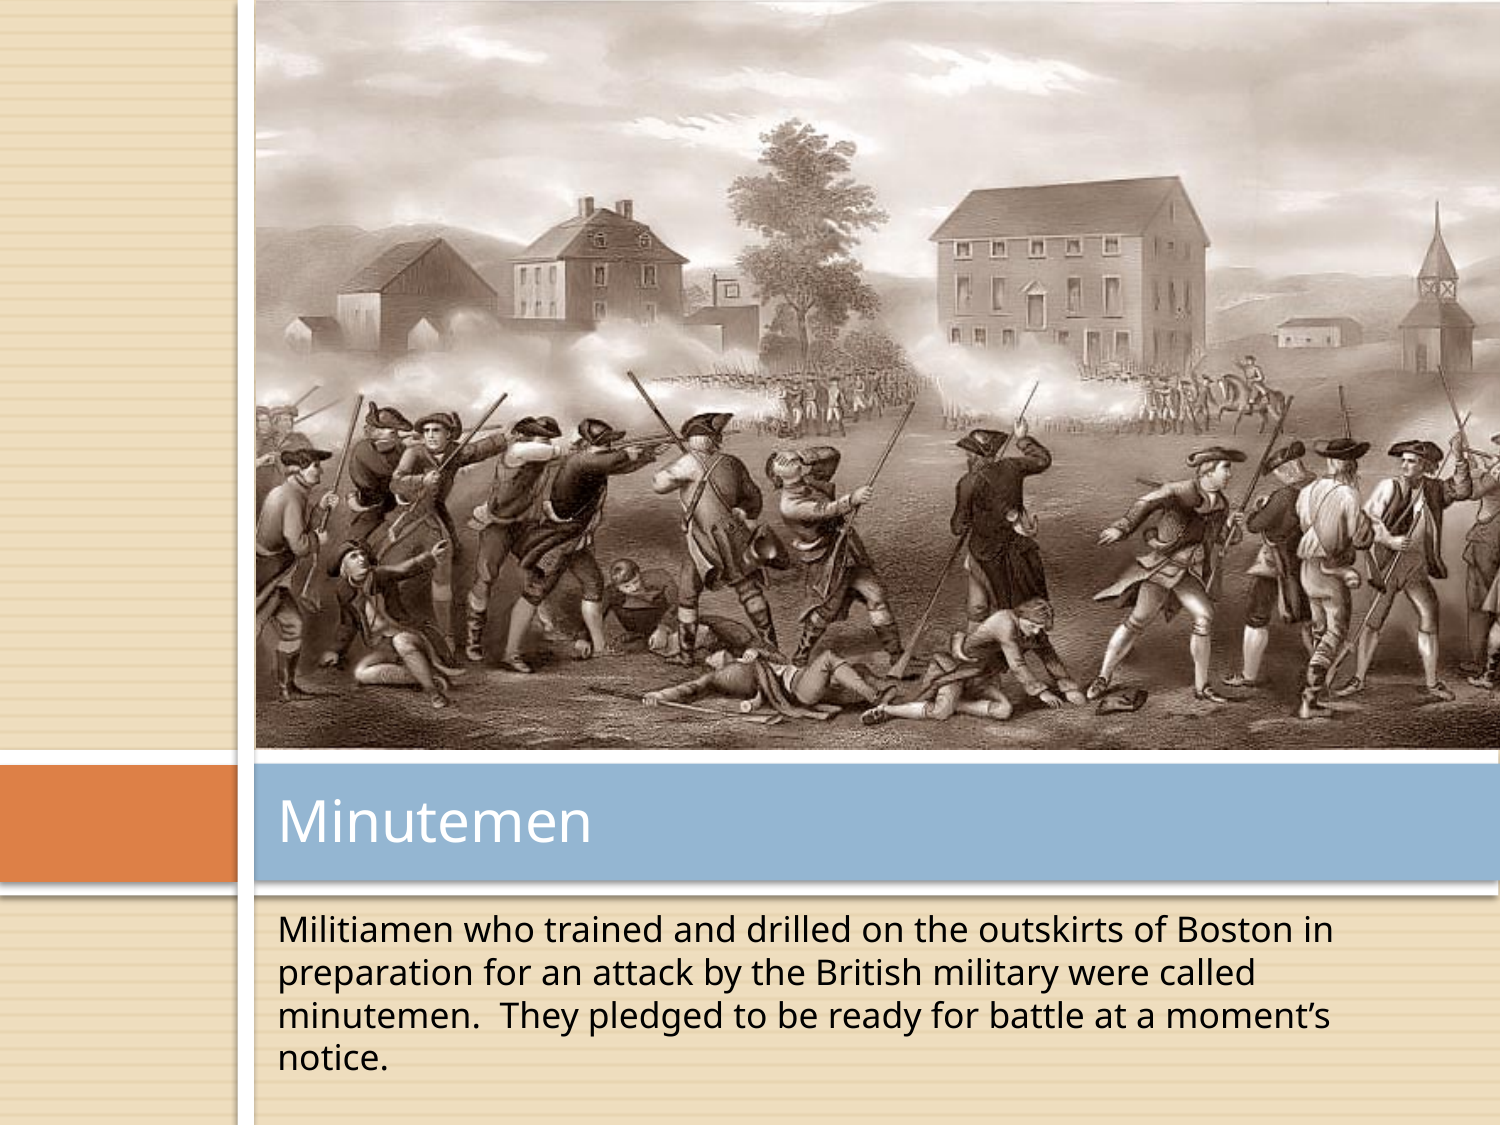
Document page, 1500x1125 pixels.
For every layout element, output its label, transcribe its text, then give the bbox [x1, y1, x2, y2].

title Minutemen [262, 762, 1463, 875]
picture [255, 0, 1500, 750]
list Militiamen who trained and drilled on the outskirts of Boston in preparation for an attack by the British military were called minutemen. They pledged to be ready for battle at a moment’s notice. [262, 900, 1463, 1088]
